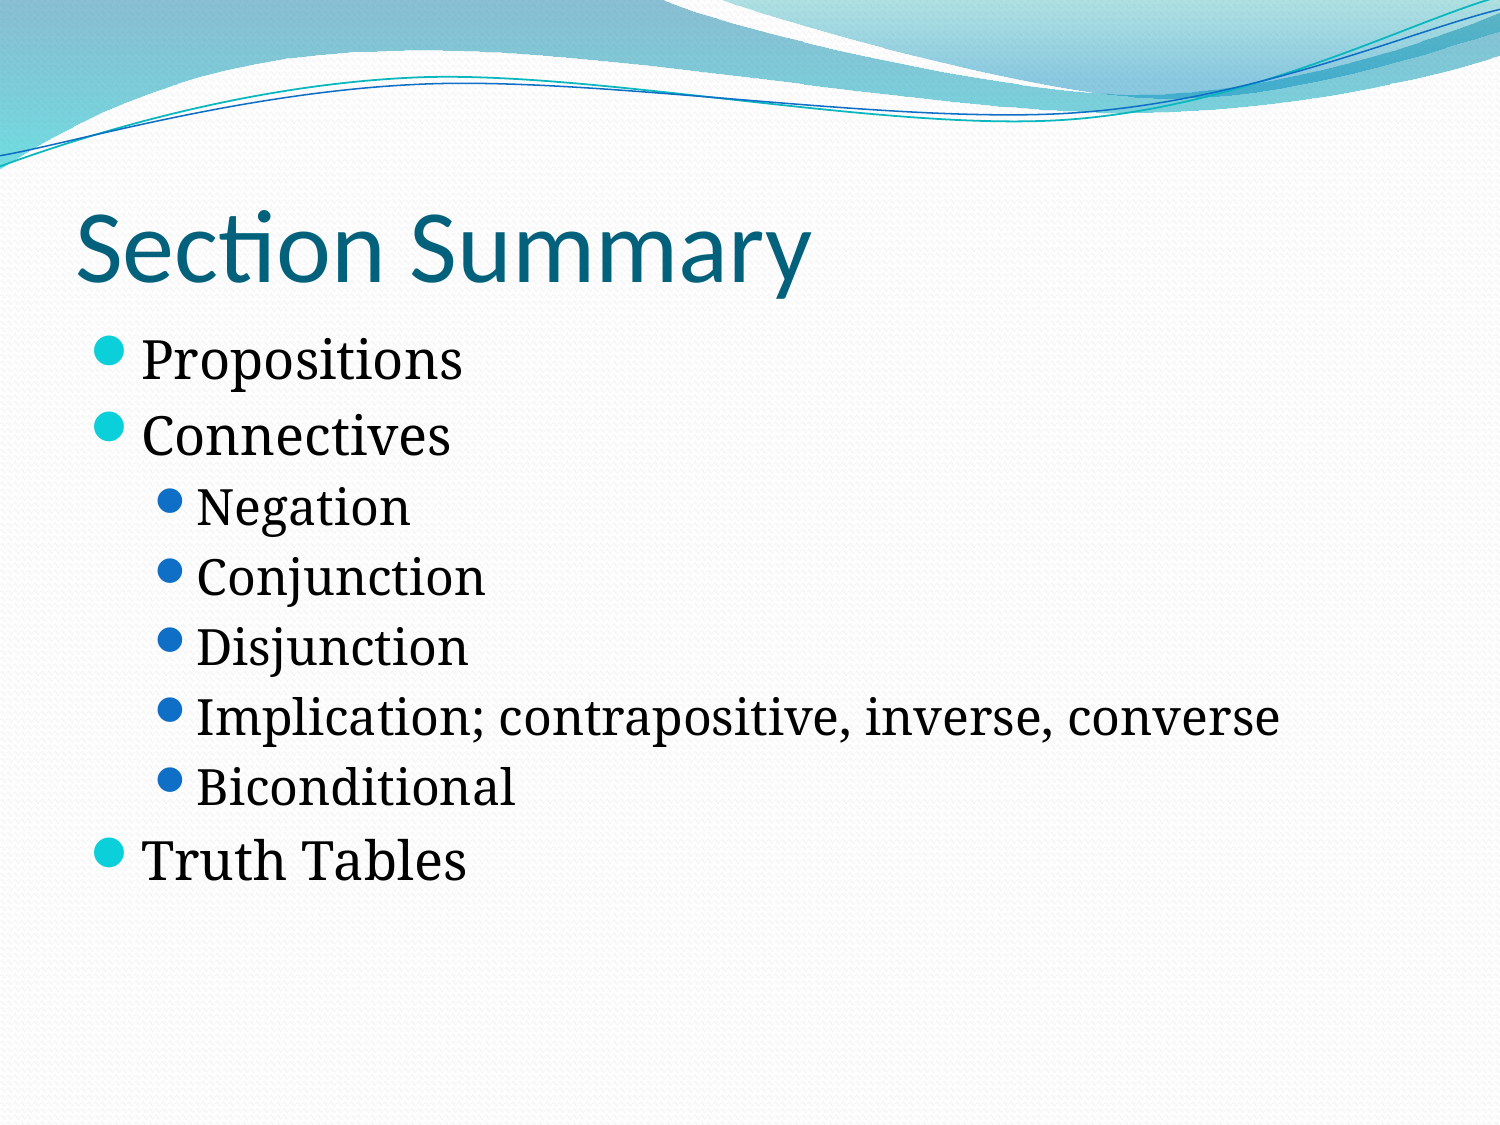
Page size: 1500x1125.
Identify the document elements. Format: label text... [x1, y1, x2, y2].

title Section Summary [75, 115, 1425, 303]
list Propositions Connectives Negation Conjunction Disjunction Implication; contrapositive, inverse, converse Biconditional Truth Tables [75, 317, 1425, 1038]
